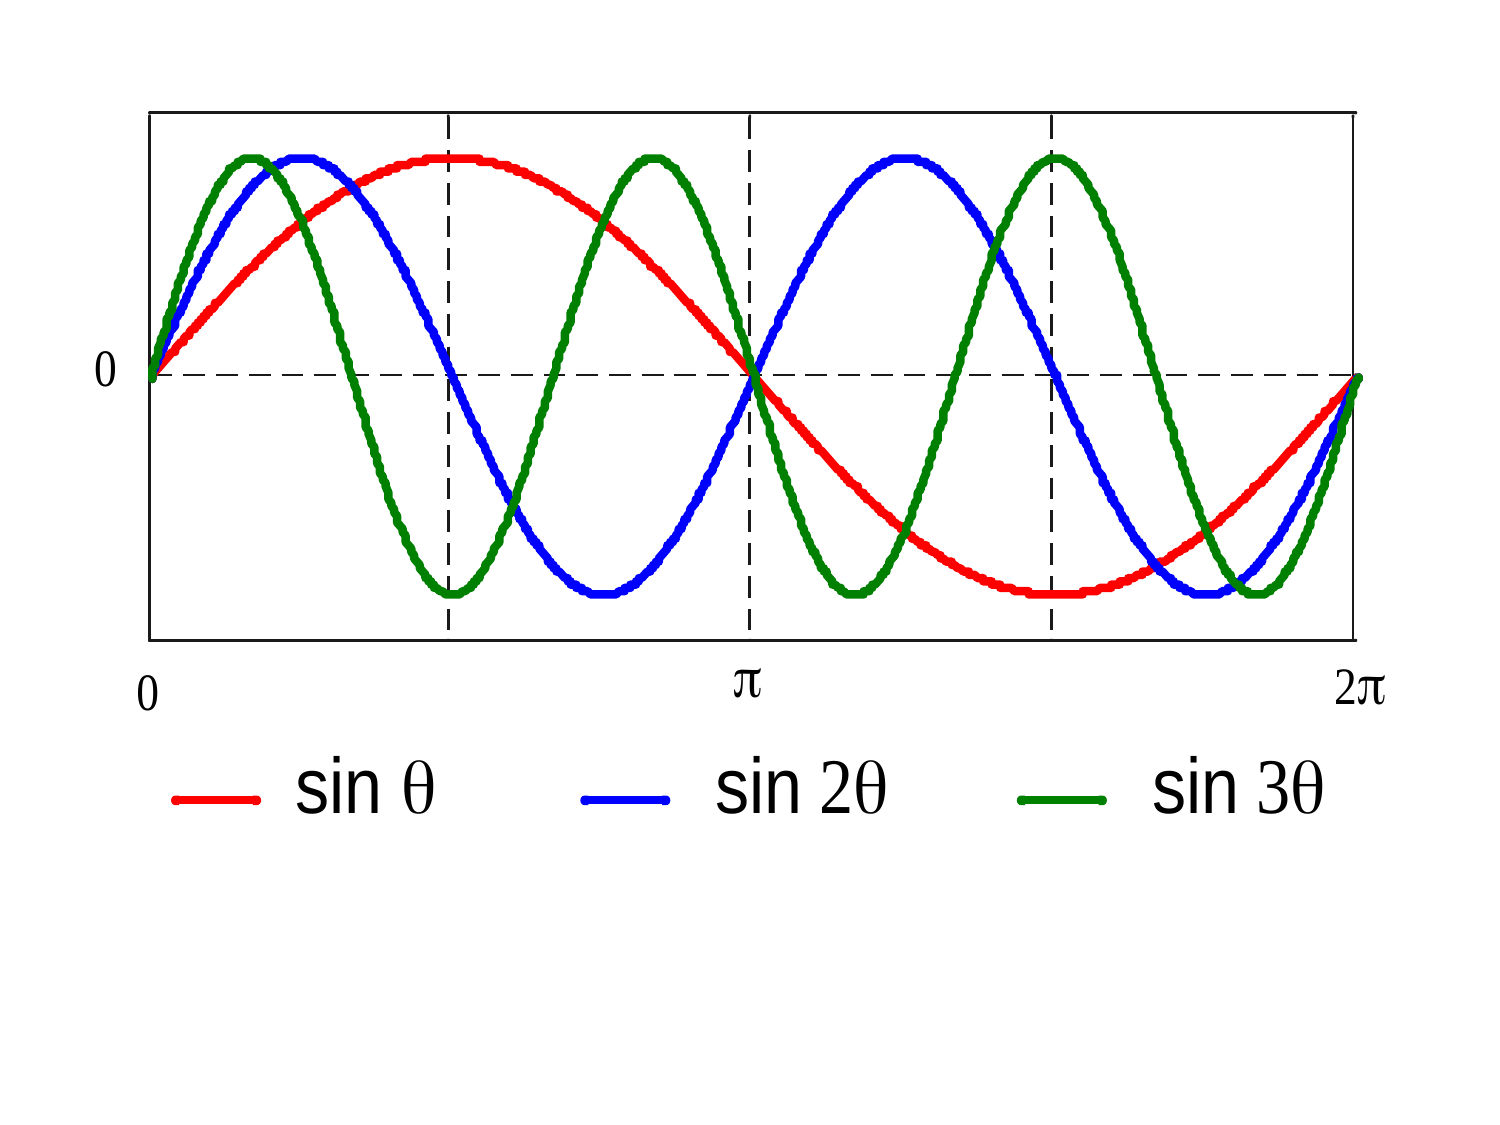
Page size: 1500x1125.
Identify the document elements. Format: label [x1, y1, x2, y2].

text_box [89, 105, 1392, 843]
